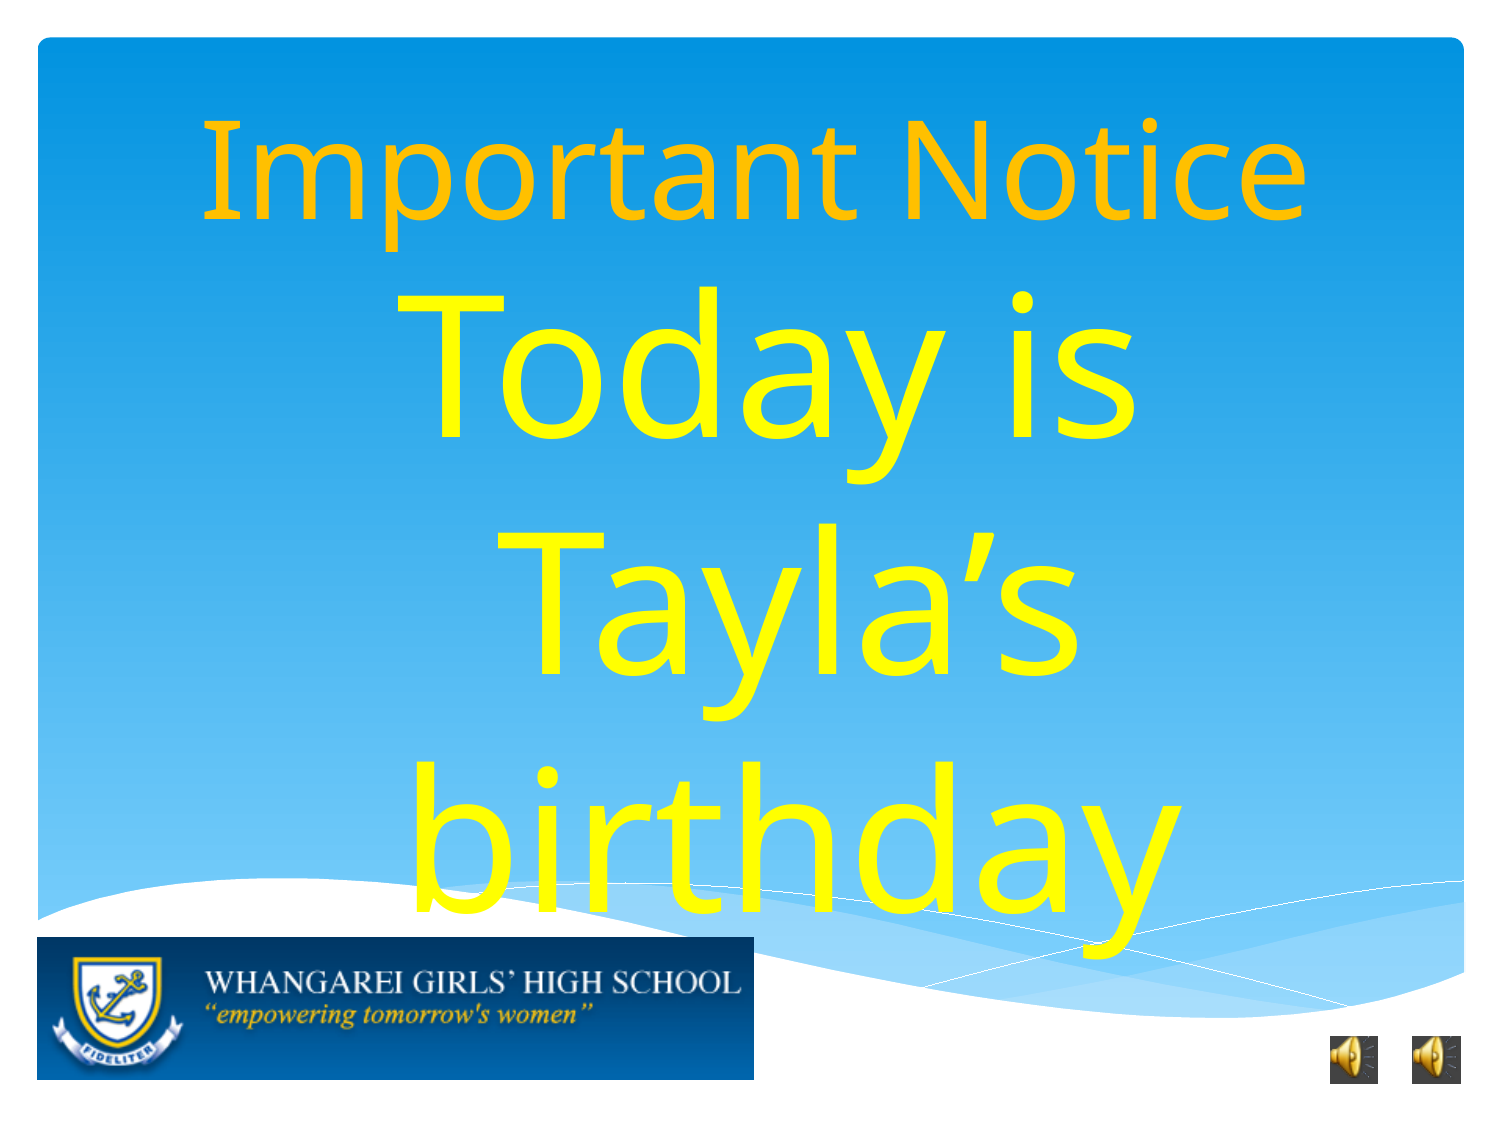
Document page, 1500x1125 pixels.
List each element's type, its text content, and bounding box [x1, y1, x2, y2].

picture [37, 937, 754, 1080]
picture [1411, 1034, 1462, 1086]
text_box Important Notice [149, 37, 1362, 255]
picture [1328, 1034, 1380, 1086]
text_box Today is Tayla’s birthday [149, 231, 1391, 963]
